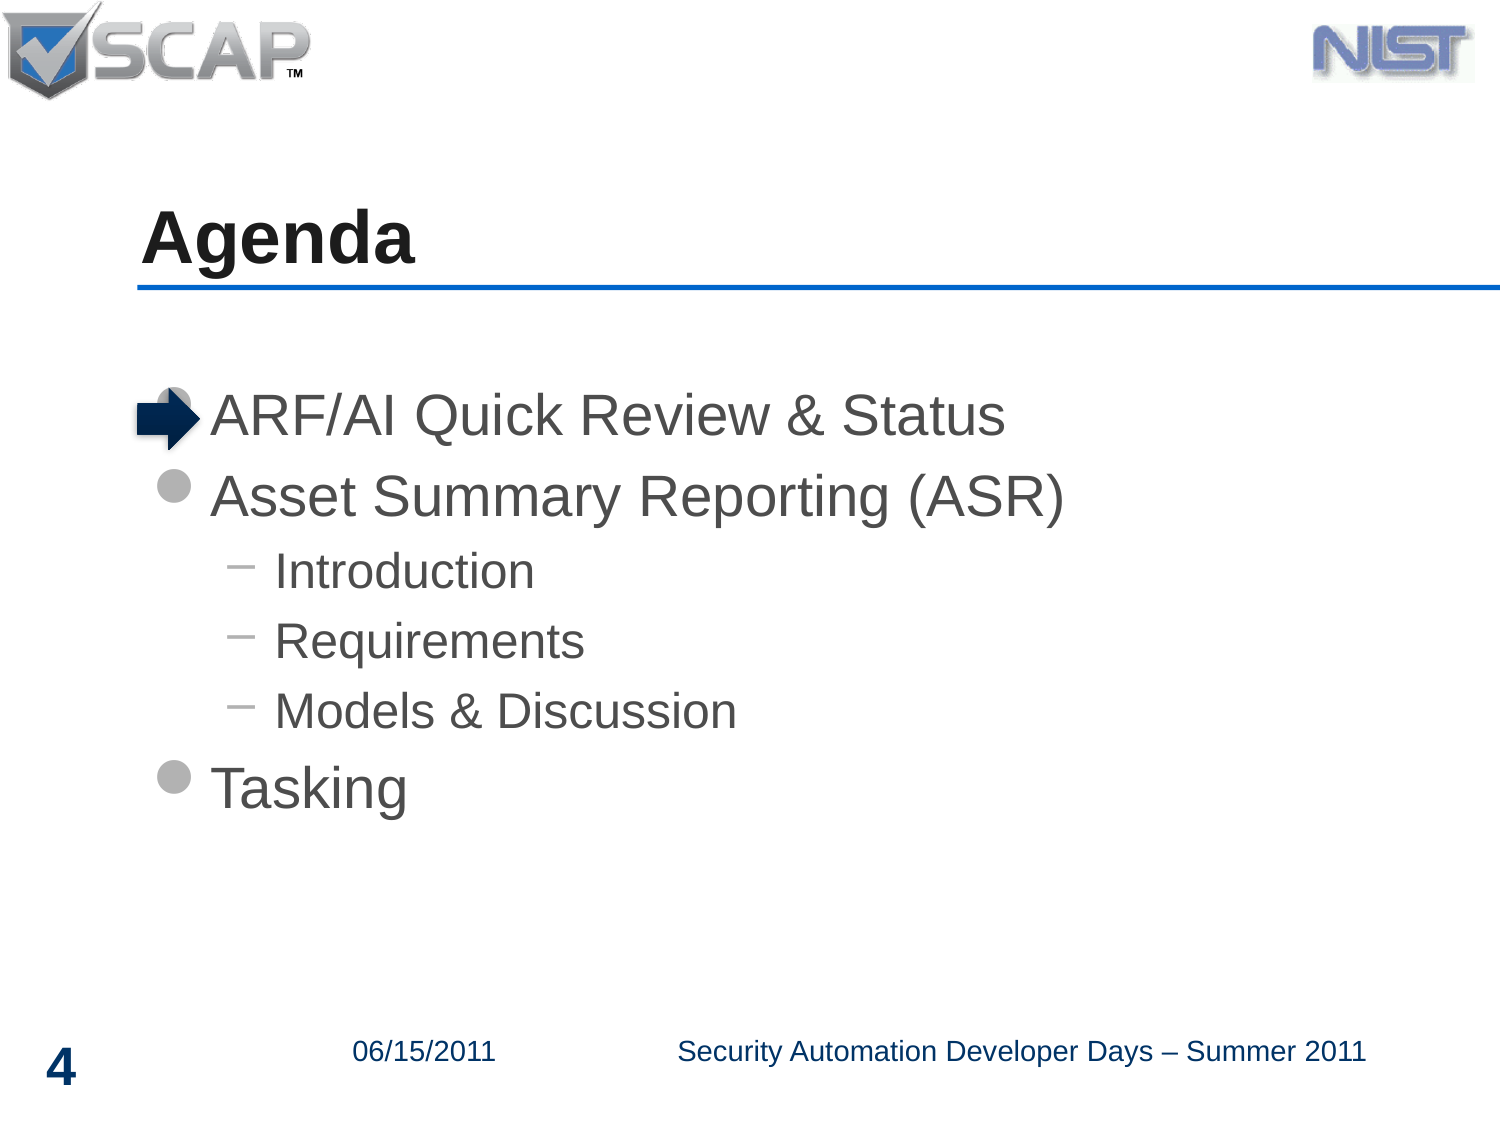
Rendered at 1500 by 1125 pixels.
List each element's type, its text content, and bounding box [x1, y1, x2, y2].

slide_number 4 [13, 1023, 111, 1105]
list ARF/AI Quick Review & Status Asset Summary Reporting (ASR) Introduction Requirements Models & Discussion Tasking [137, 287, 1400, 1026]
title Agenda [124, 99, 1426, 288]
picture [1312, 24, 1475, 83]
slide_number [337, 1025, 662, 1103]
picture [0, 0, 313, 103]
footer Security Automation Developer Days – Summer 2011 [662, 1025, 1426, 1103]
text_box [137, 387, 200, 450]
